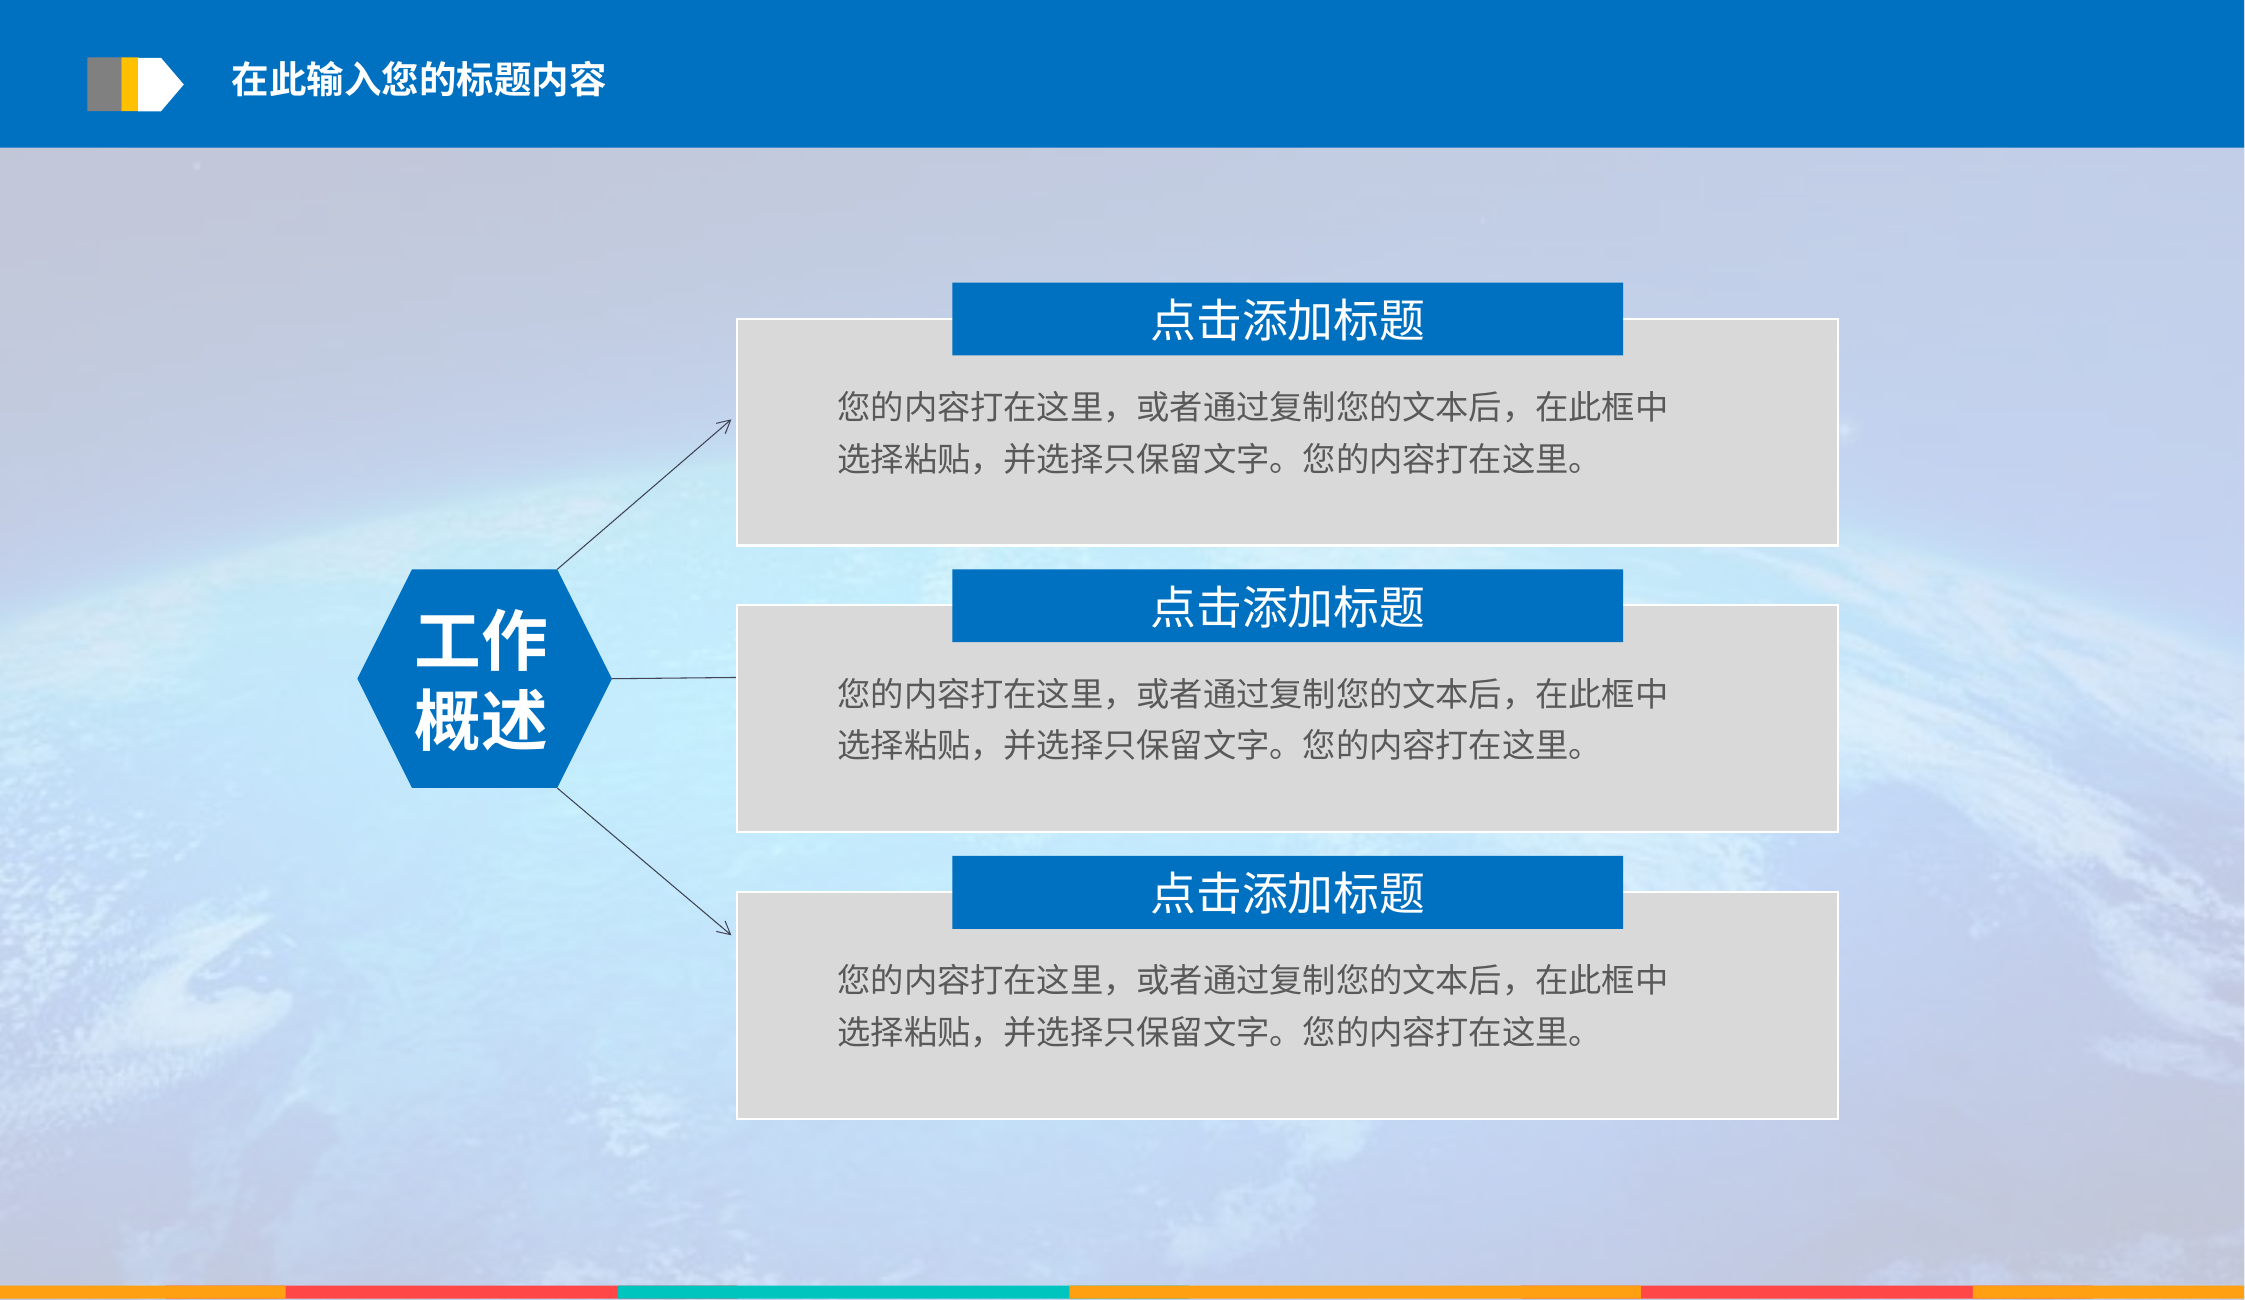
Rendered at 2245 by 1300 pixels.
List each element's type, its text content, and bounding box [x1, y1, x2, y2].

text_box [87, 57, 184, 112]
text_box [0, 0, 2245, 149]
text_box [0, 1284, 287, 1300]
text_box 工作概述 [356, 568, 613, 790]
text_box 您的内容打在这里，或者通过复制您的文本后，在此框中选择粘贴，并选择只保留文字。您的内容打在这里。 [823, 653, 1690, 772]
text_box 您的内容打在这里，或者通过复制您的文本后，在此框中选择粘贴，并选择只保留文字。您的内容打在这里。 [823, 940, 1690, 1058]
text_box 在此输入您的标题内容 [219, 49, 998, 108]
text_box 点击添加标题 [951, 855, 1624, 930]
text_box [1068, 1284, 1642, 1300]
text_box [736, 604, 1839, 833]
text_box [558, 419, 732, 570]
text_box [617, 1284, 1068, 1300]
text_box [736, 318, 1839, 547]
text_box [287, 1284, 617, 1300]
text_box [1972, 1284, 2245, 1300]
text_box 点击添加标题 [951, 282, 1624, 356]
text_box [736, 891, 1839, 1120]
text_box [558, 788, 732, 936]
text_box 您的内容打在这里，或者通过复制您的文本后，在此框中选择粘贴，并选择只保留文字。您的内容打在这里。 [823, 367, 1690, 485]
text_box [1642, 1284, 1972, 1300]
text_box 点击添加标题 [951, 568, 1624, 643]
